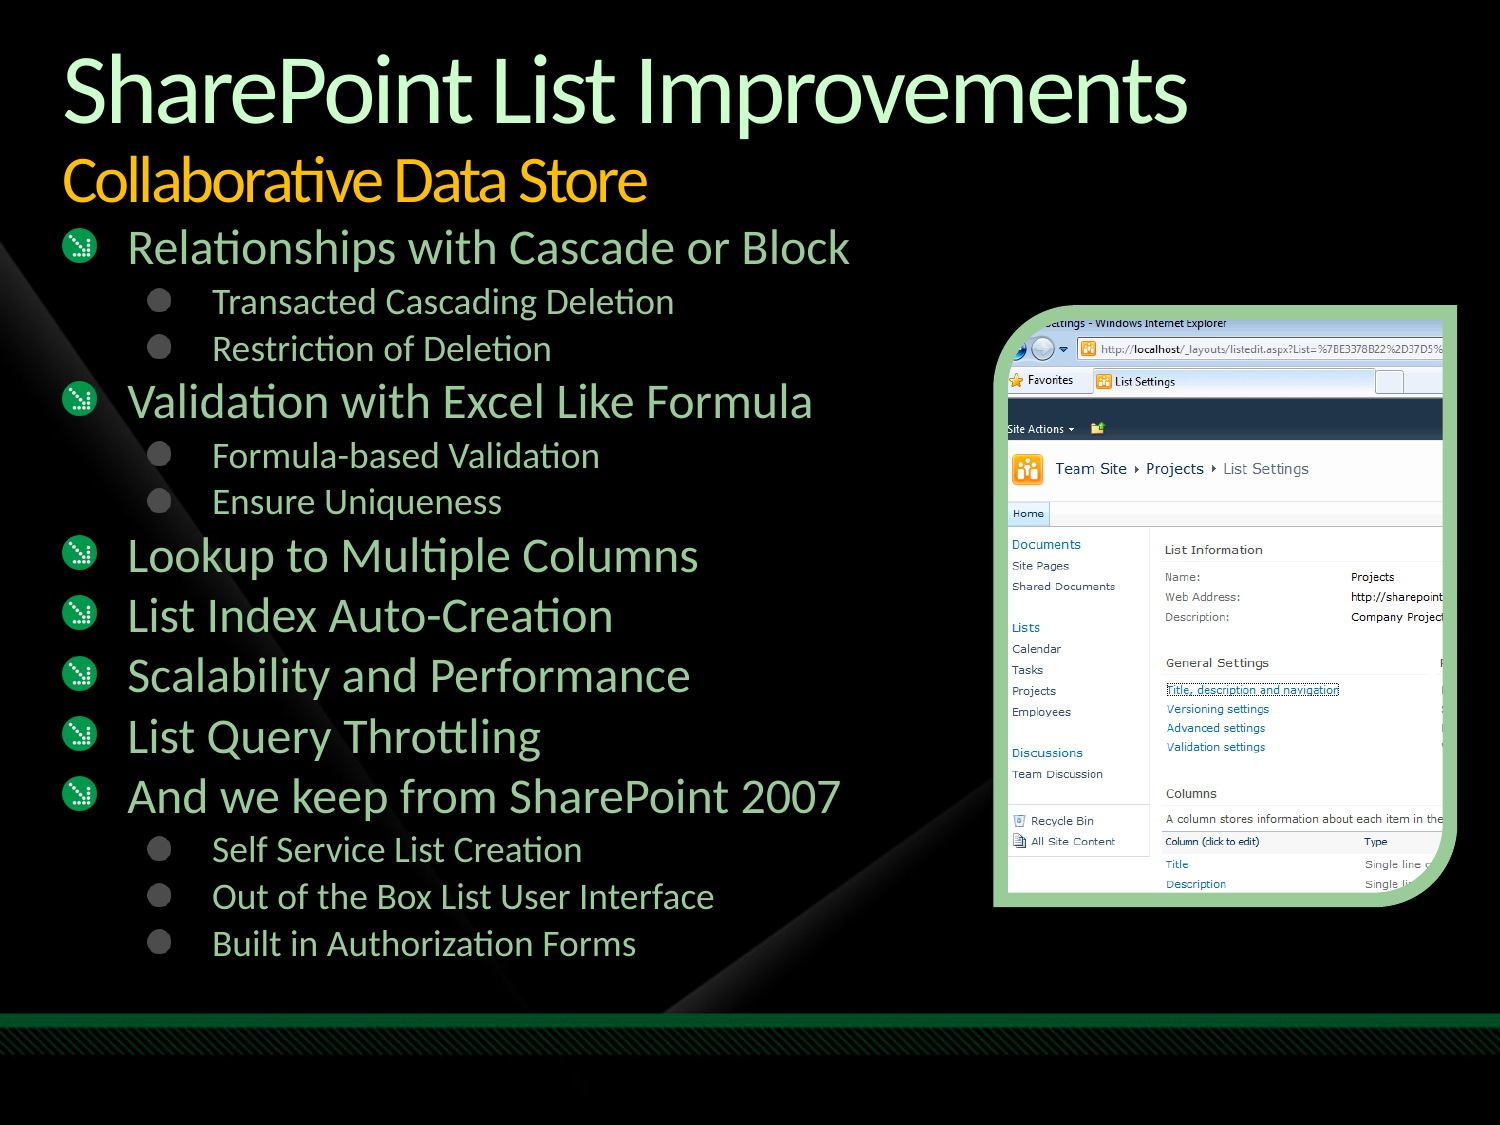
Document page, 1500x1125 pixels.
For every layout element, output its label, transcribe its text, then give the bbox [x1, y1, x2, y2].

picture [0, 0, 1500, 1125]
title SharePoint List Improvements Collaborative Data Store [62, 37, 1500, 147]
list Relationships with Cascade or Block Transacted Cascading Deletion Restriction of Deletion Validation with Excel Like Formula Formula-based Validation Ensure Uniqueness Lookup to Multiple Columns List Index Auto-Creation Scalability and Performance List Query Throttling And we keep from SharePoint 2007 Self Service List Creation Out of the Box List User Interface Built in Authorization Forms [62, 221, 1000, 1072]
